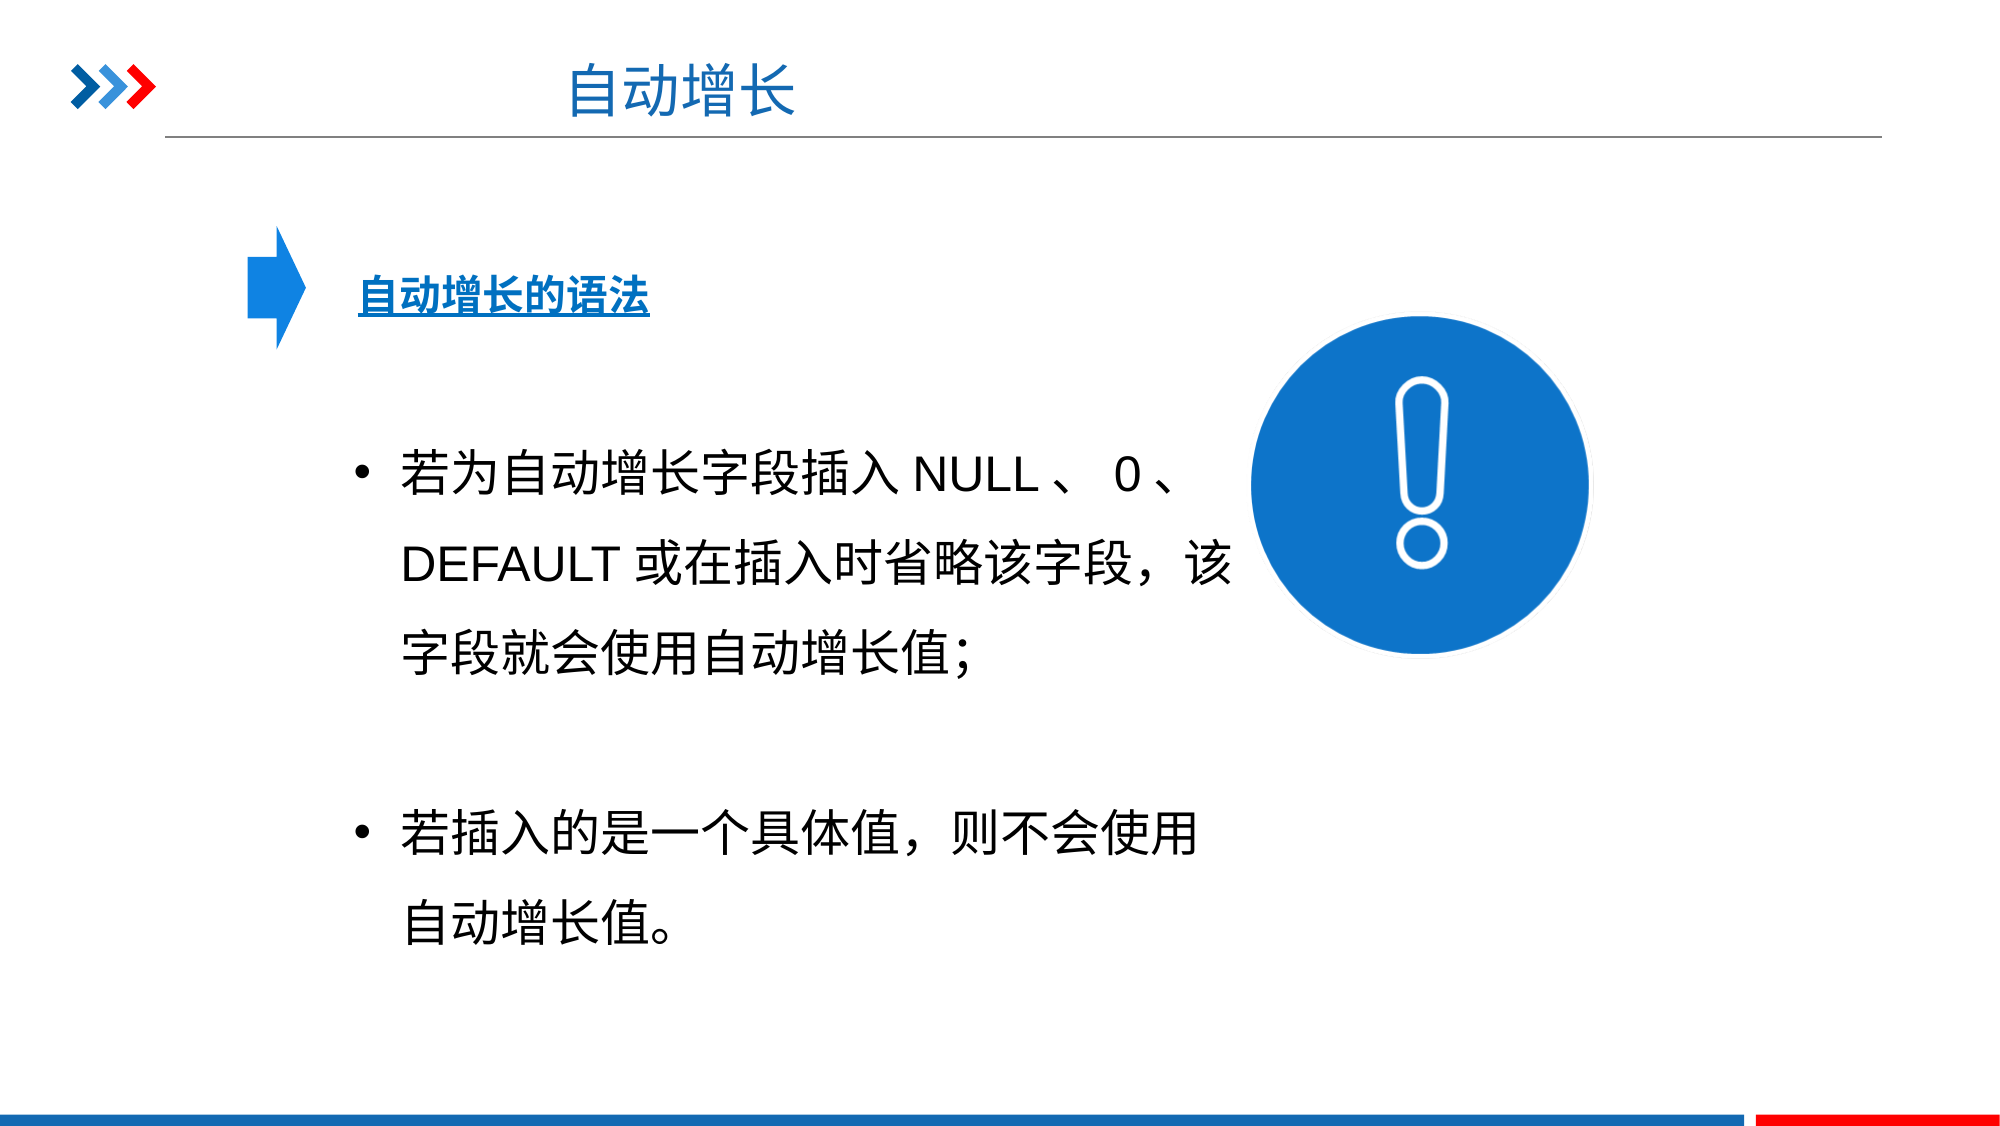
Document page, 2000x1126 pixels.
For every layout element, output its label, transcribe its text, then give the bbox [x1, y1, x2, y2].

text_box [247, 226, 306, 350]
text_box 若为自动增长字段插入NULL、0、DEFAULT或在插入时省略该字段，该字段就会使用自动增长值； 若插入的是一个具体值，则不会使用自动增长值。 [338, 403, 1261, 959]
title 自动增长 [521, 25, 1296, 153]
picture [1245, 281, 1692, 703]
text_box 自动增长的语法 [342, 261, 665, 326]
